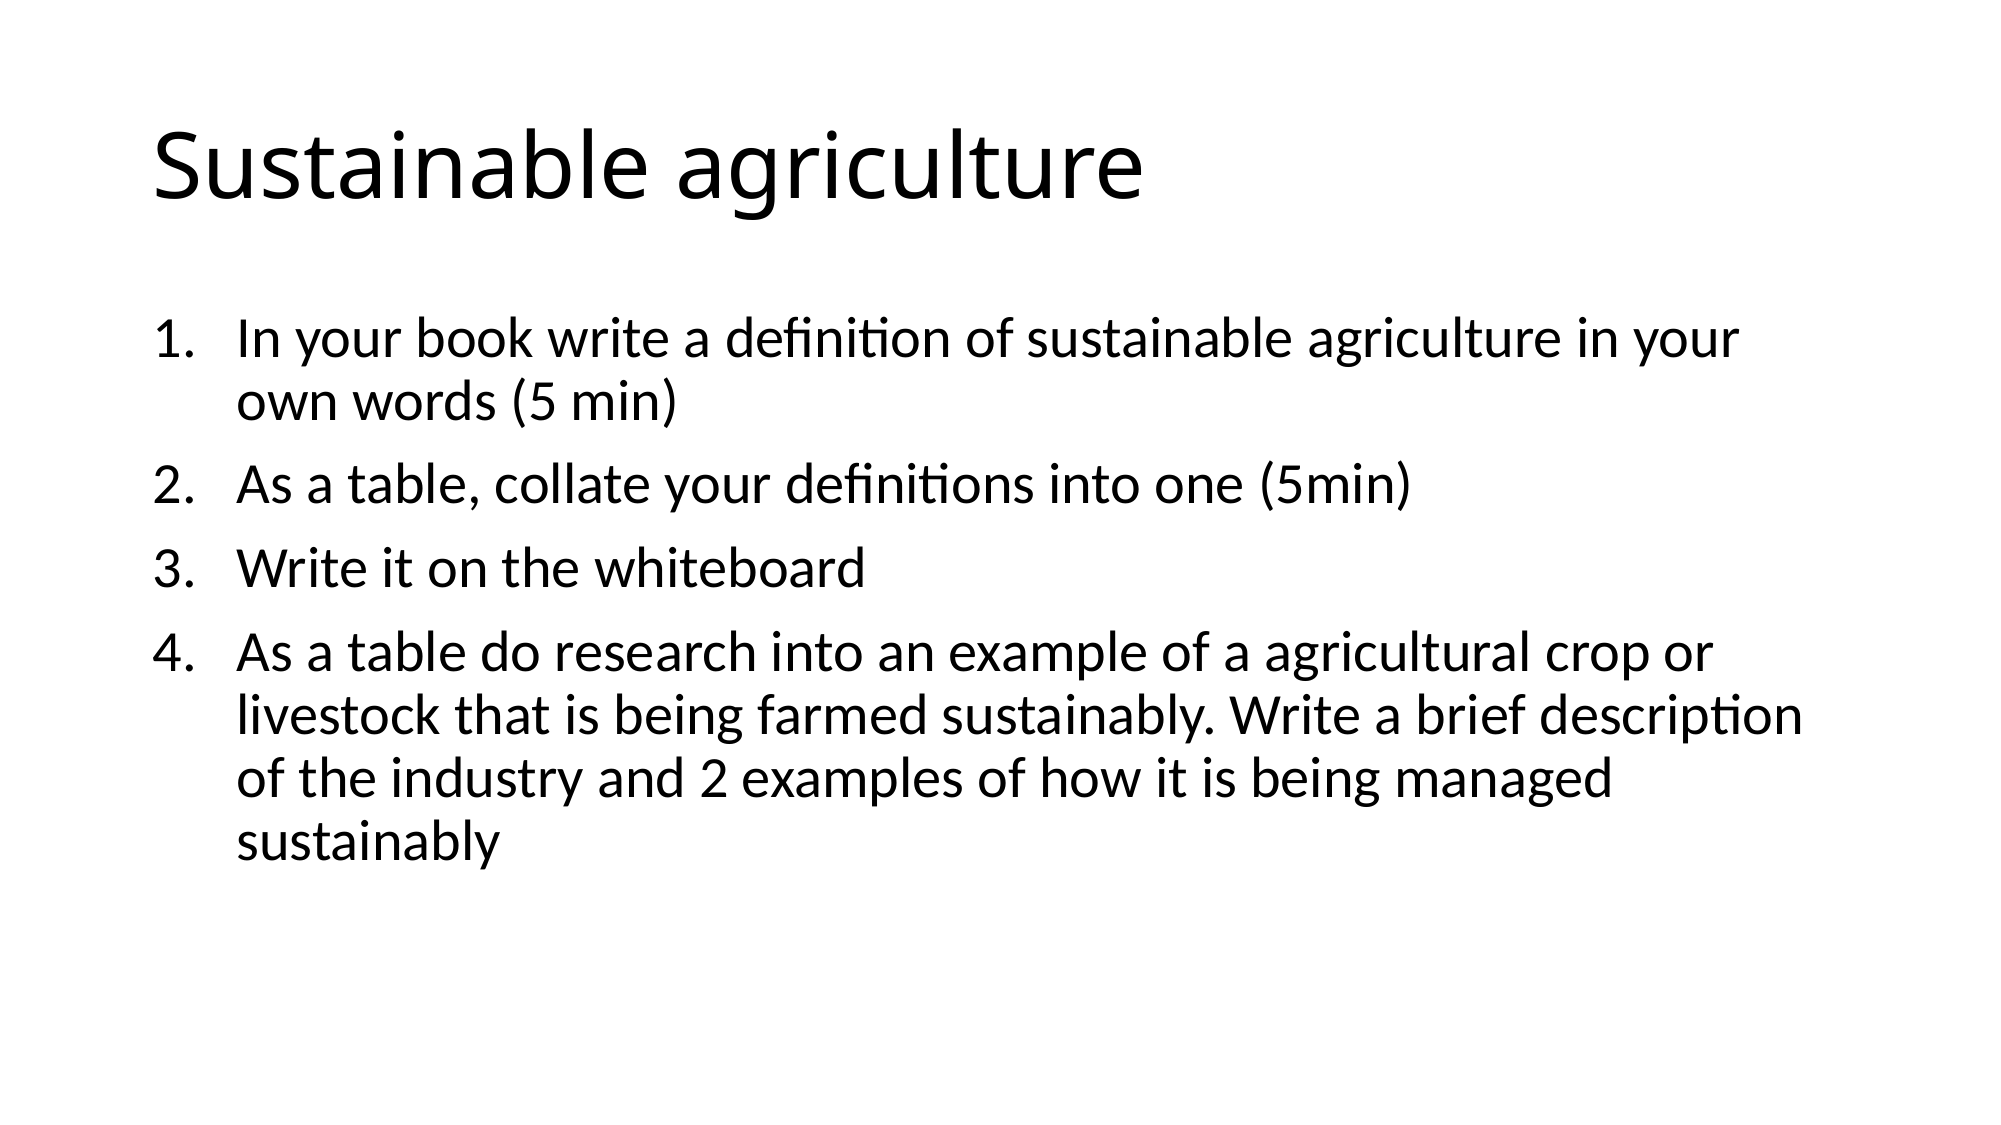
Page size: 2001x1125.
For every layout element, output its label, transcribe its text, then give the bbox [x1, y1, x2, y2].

list In your book write a definition of sustainable agriculture in your own words (5 min) As a table, collate your definitions into one (5min) Write it on the whiteboard As a table do research into an example of a agricultural crop or livestock that is being farmed sustainably. Write a brief description of the industry and 2 examples of how it is being managed sustainably [137, 299, 1863, 1014]
title Sustainable agriculture [137, 59, 1863, 278]
